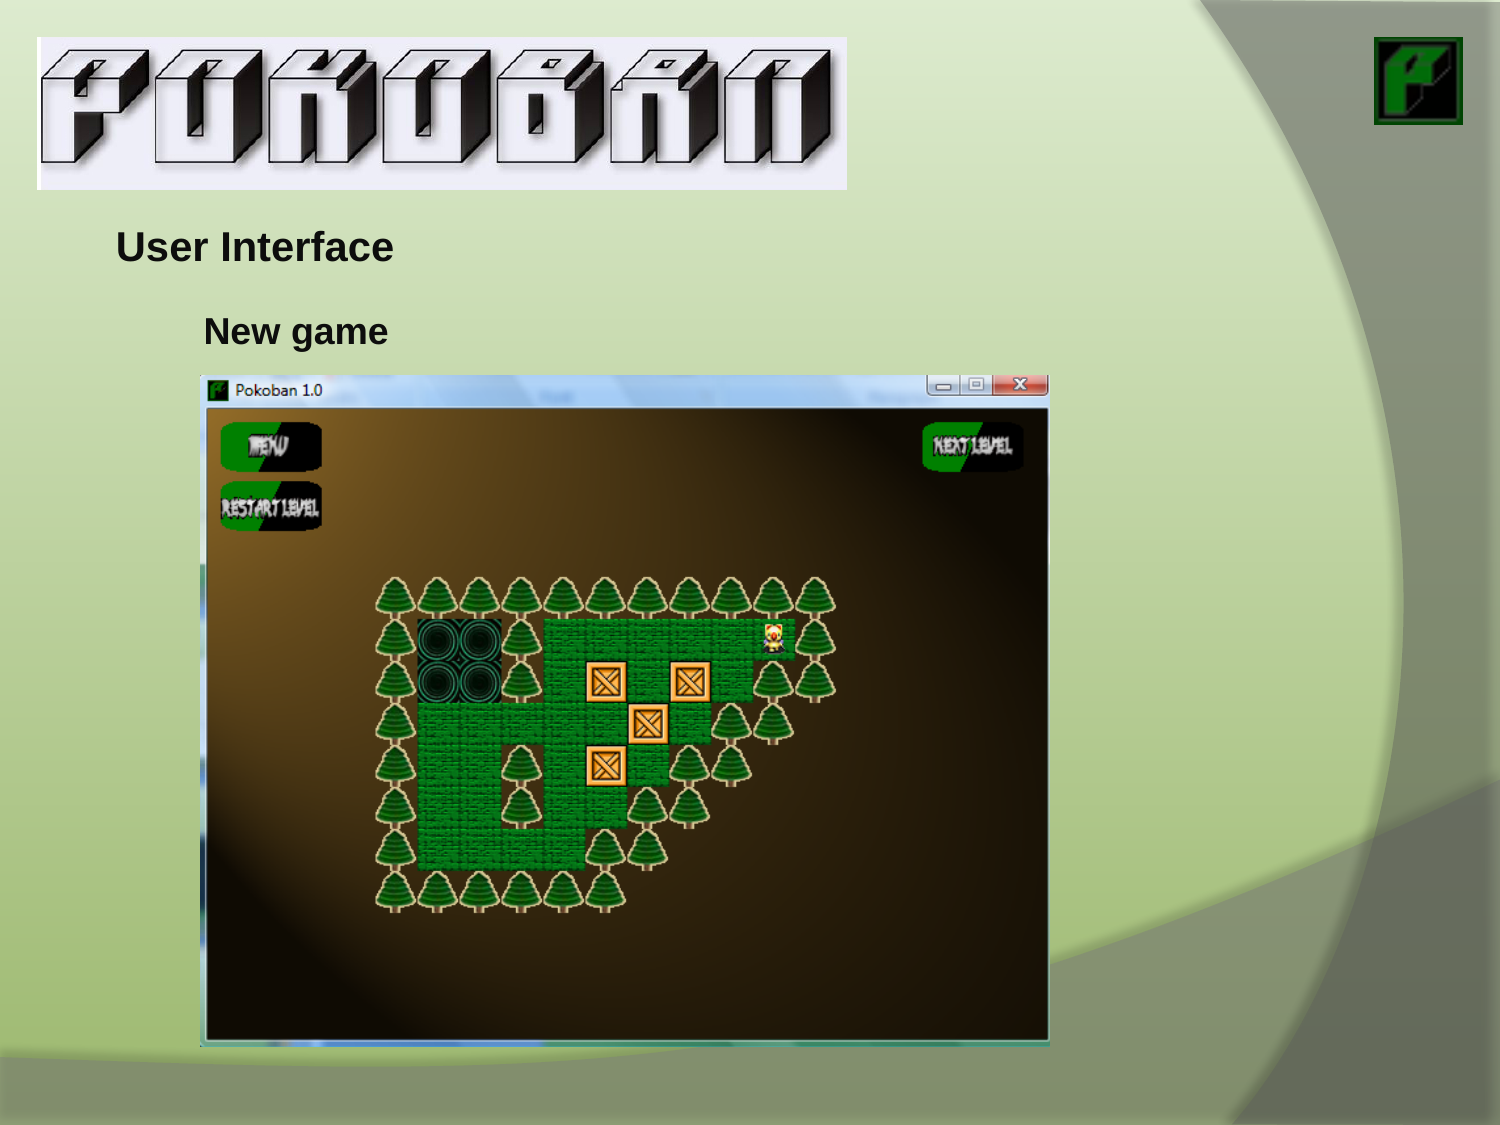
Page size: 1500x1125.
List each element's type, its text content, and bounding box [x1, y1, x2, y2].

picture [199, 374, 1051, 1047]
picture [37, 37, 848, 191]
picture [1374, 37, 1463, 126]
text_box User Interface [100, 212, 410, 278]
text_box New game [188, 299, 404, 360]
